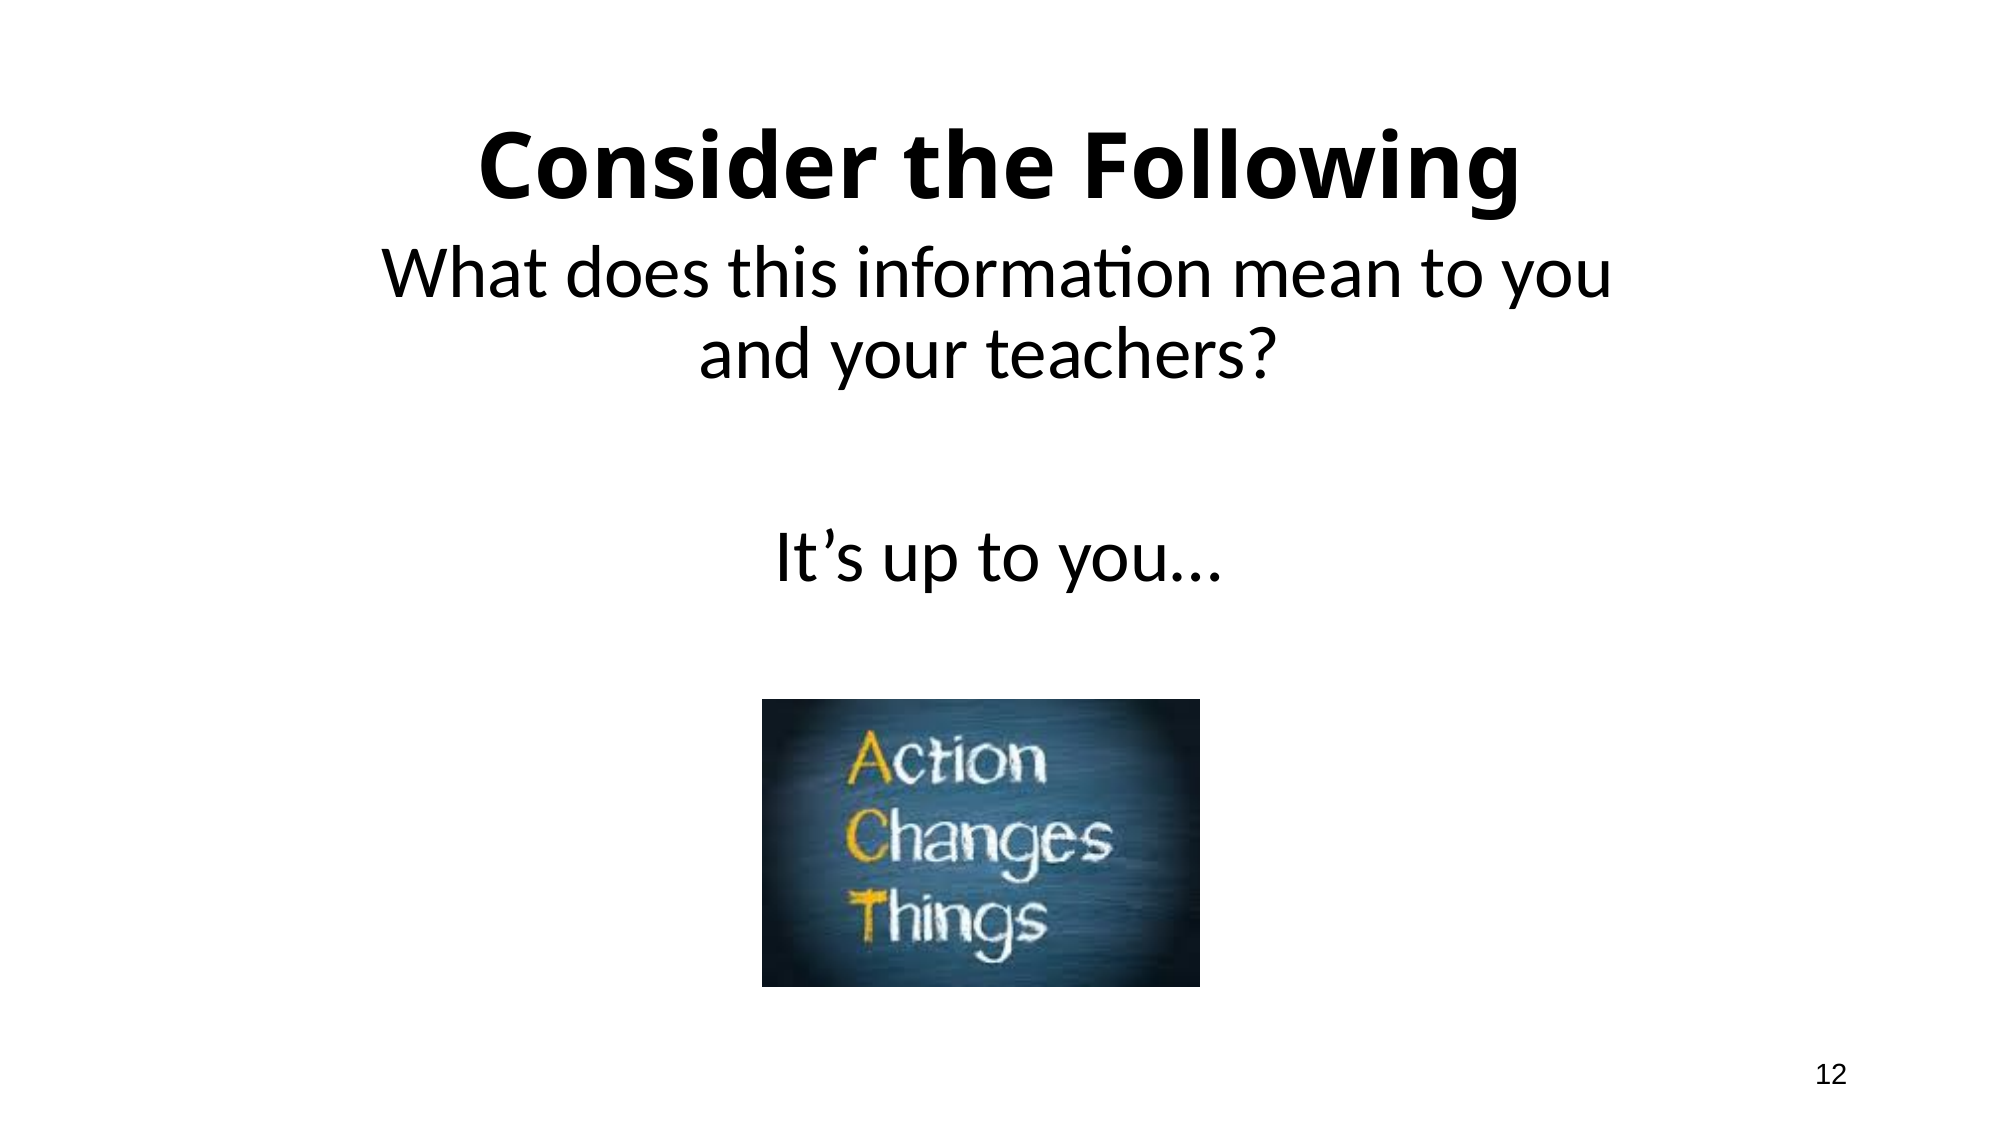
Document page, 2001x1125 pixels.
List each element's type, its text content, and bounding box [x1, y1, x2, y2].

slide_number 12 [1412, 1042, 1863, 1103]
title Consider the Following [137, 59, 1863, 278]
picture [762, 699, 1200, 987]
list What does this information mean to you and your teachers? It’s up to you… [323, 224, 1674, 738]
